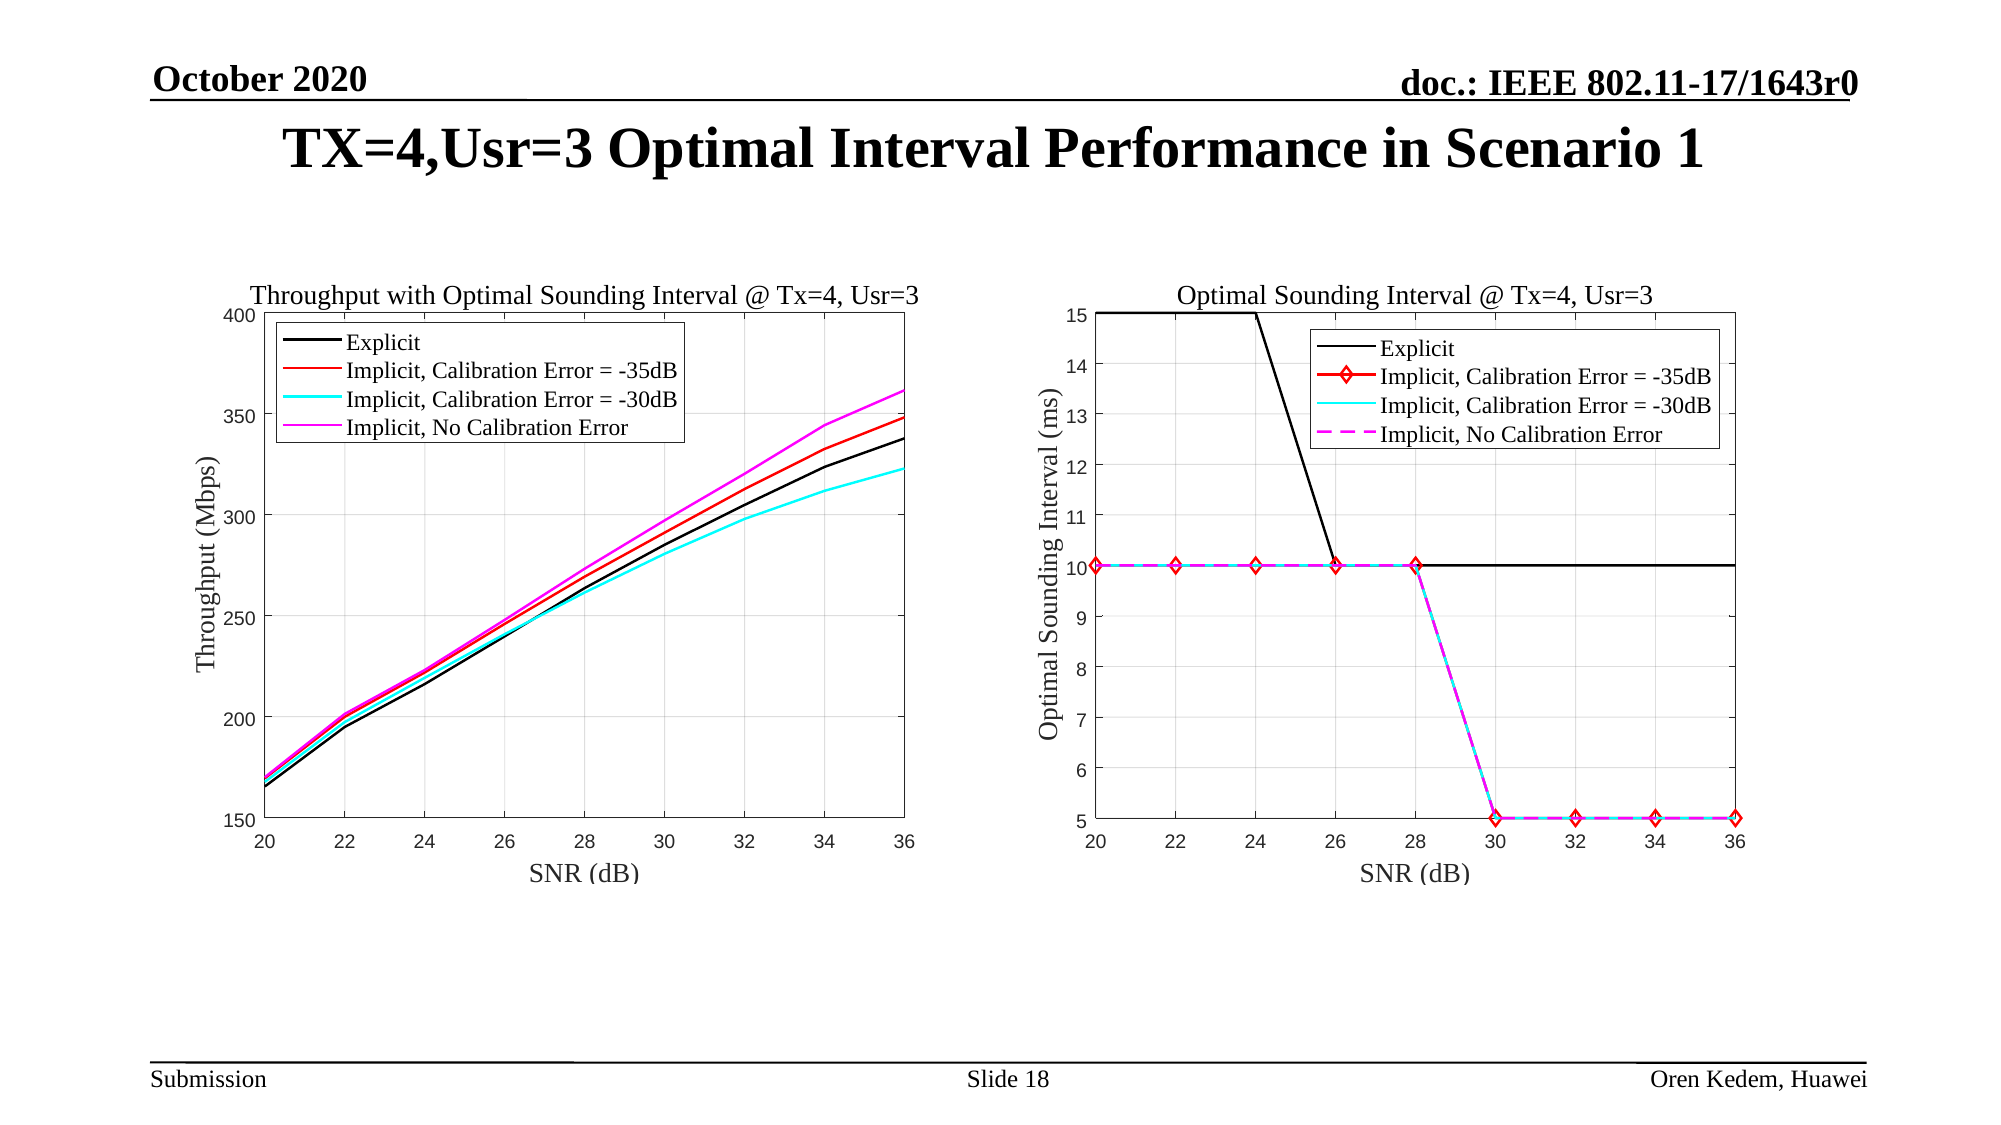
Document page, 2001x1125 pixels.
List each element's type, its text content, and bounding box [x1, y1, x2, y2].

footer Oren Kedem, Huawei [1171, 1061, 1869, 1093]
title TX=4,Usr=3 Optimal Interval Performance in Scenario 1 [152, 90, 1853, 199]
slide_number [152, 54, 563, 100]
picture [156, 266, 982, 885]
slide_number Slide 18 [950, 1061, 1067, 1123]
picture [987, 266, 1813, 885]
